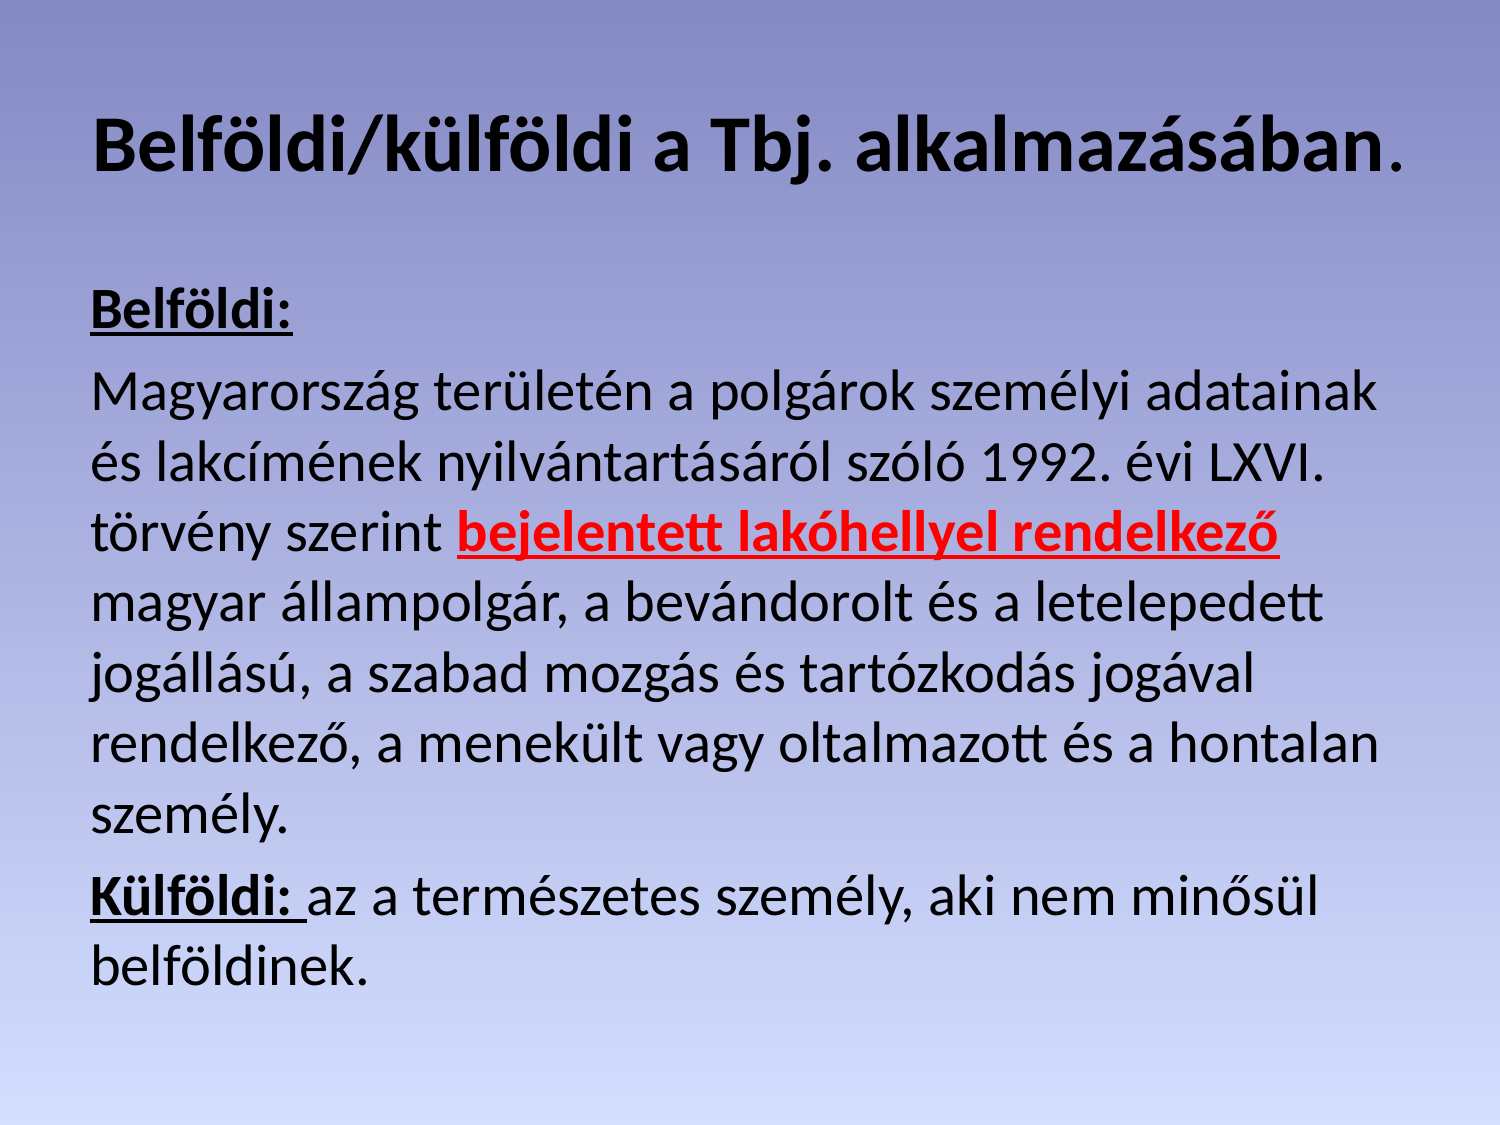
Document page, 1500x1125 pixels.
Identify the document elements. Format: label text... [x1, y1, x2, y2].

title Belföldi/külföldi a Tbj. alkalmazásában. [74, 44, 1426, 233]
list Belföldi: Magyarország területén a polgárok személyi adatainak és lakcímének nyilvántartásáról szóló 1992. évi LXVI. törvény szerint bejelentett lakóhellyel rendelkező magyar állampolgár, a bevándorolt és a letelepedett jogállású, a szabad mozgás és tartózkodás jogával rendelkező, a menekült vagy oltalmazott és a hontalan személy. Külföldi: az a természetes személy, aki nem minősül belföldinek. [74, 262, 1426, 1006]
